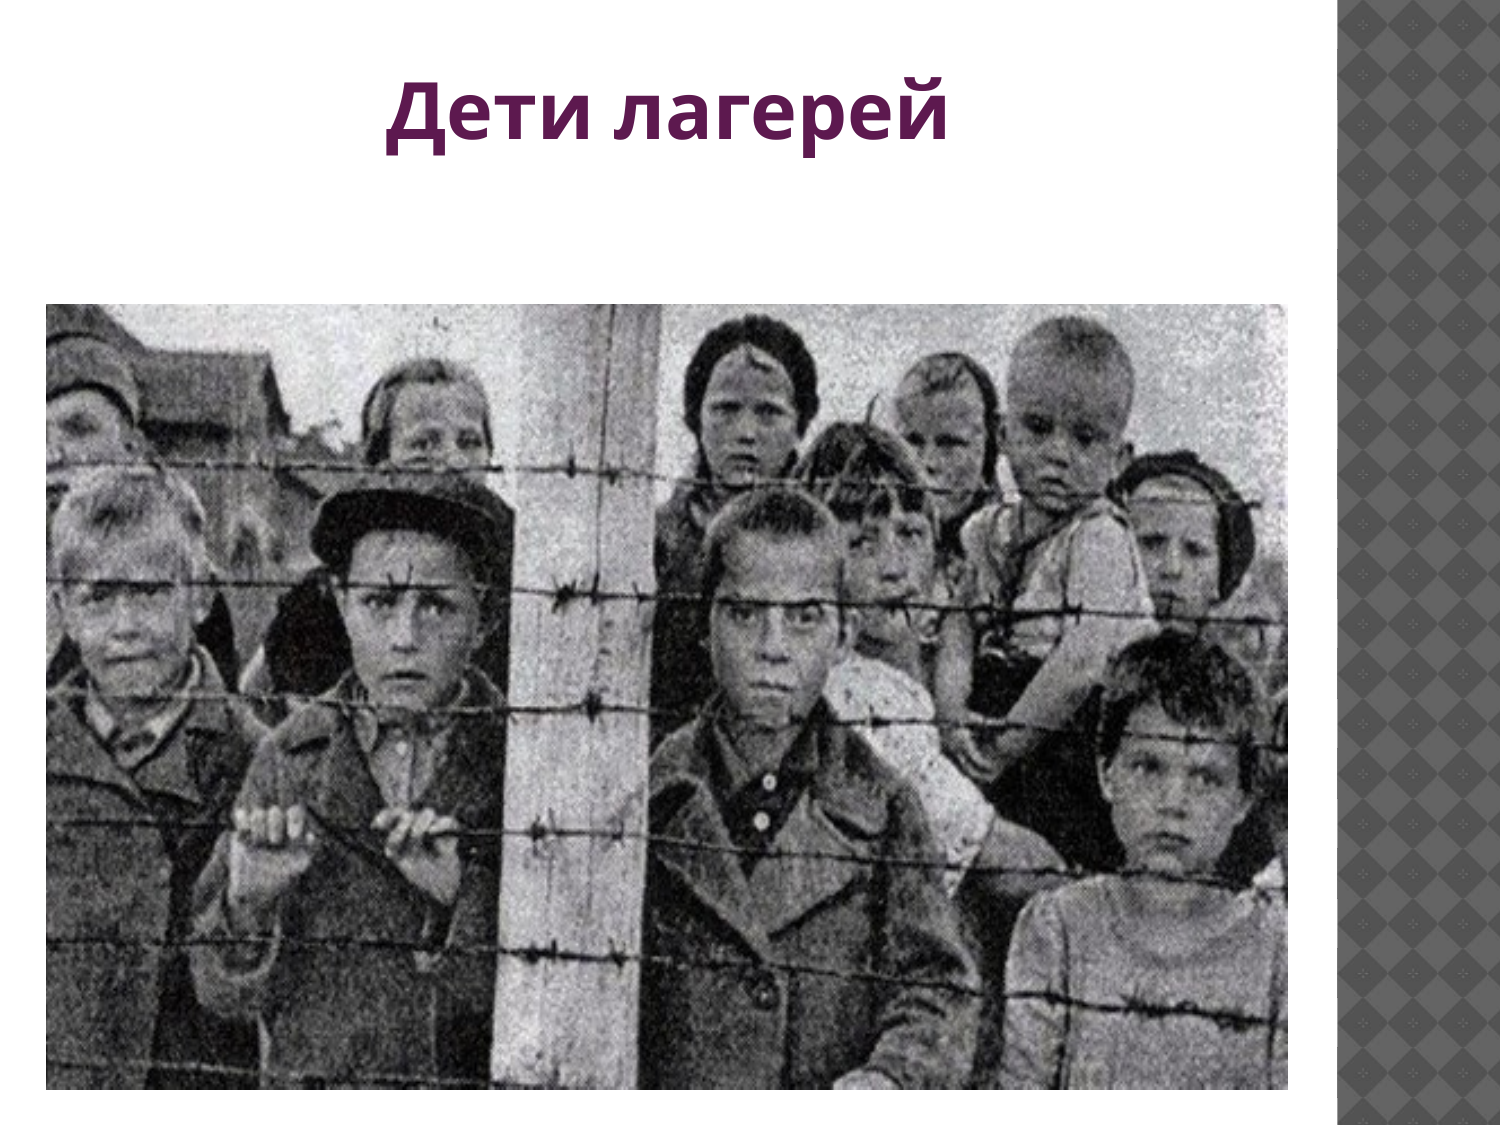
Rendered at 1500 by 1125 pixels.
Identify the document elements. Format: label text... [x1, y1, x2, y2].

picture [1337, 0, 1500, 1125]
title Дети лагерей [75, 52, 1263, 240]
picture [46, 304, 1289, 1090]
